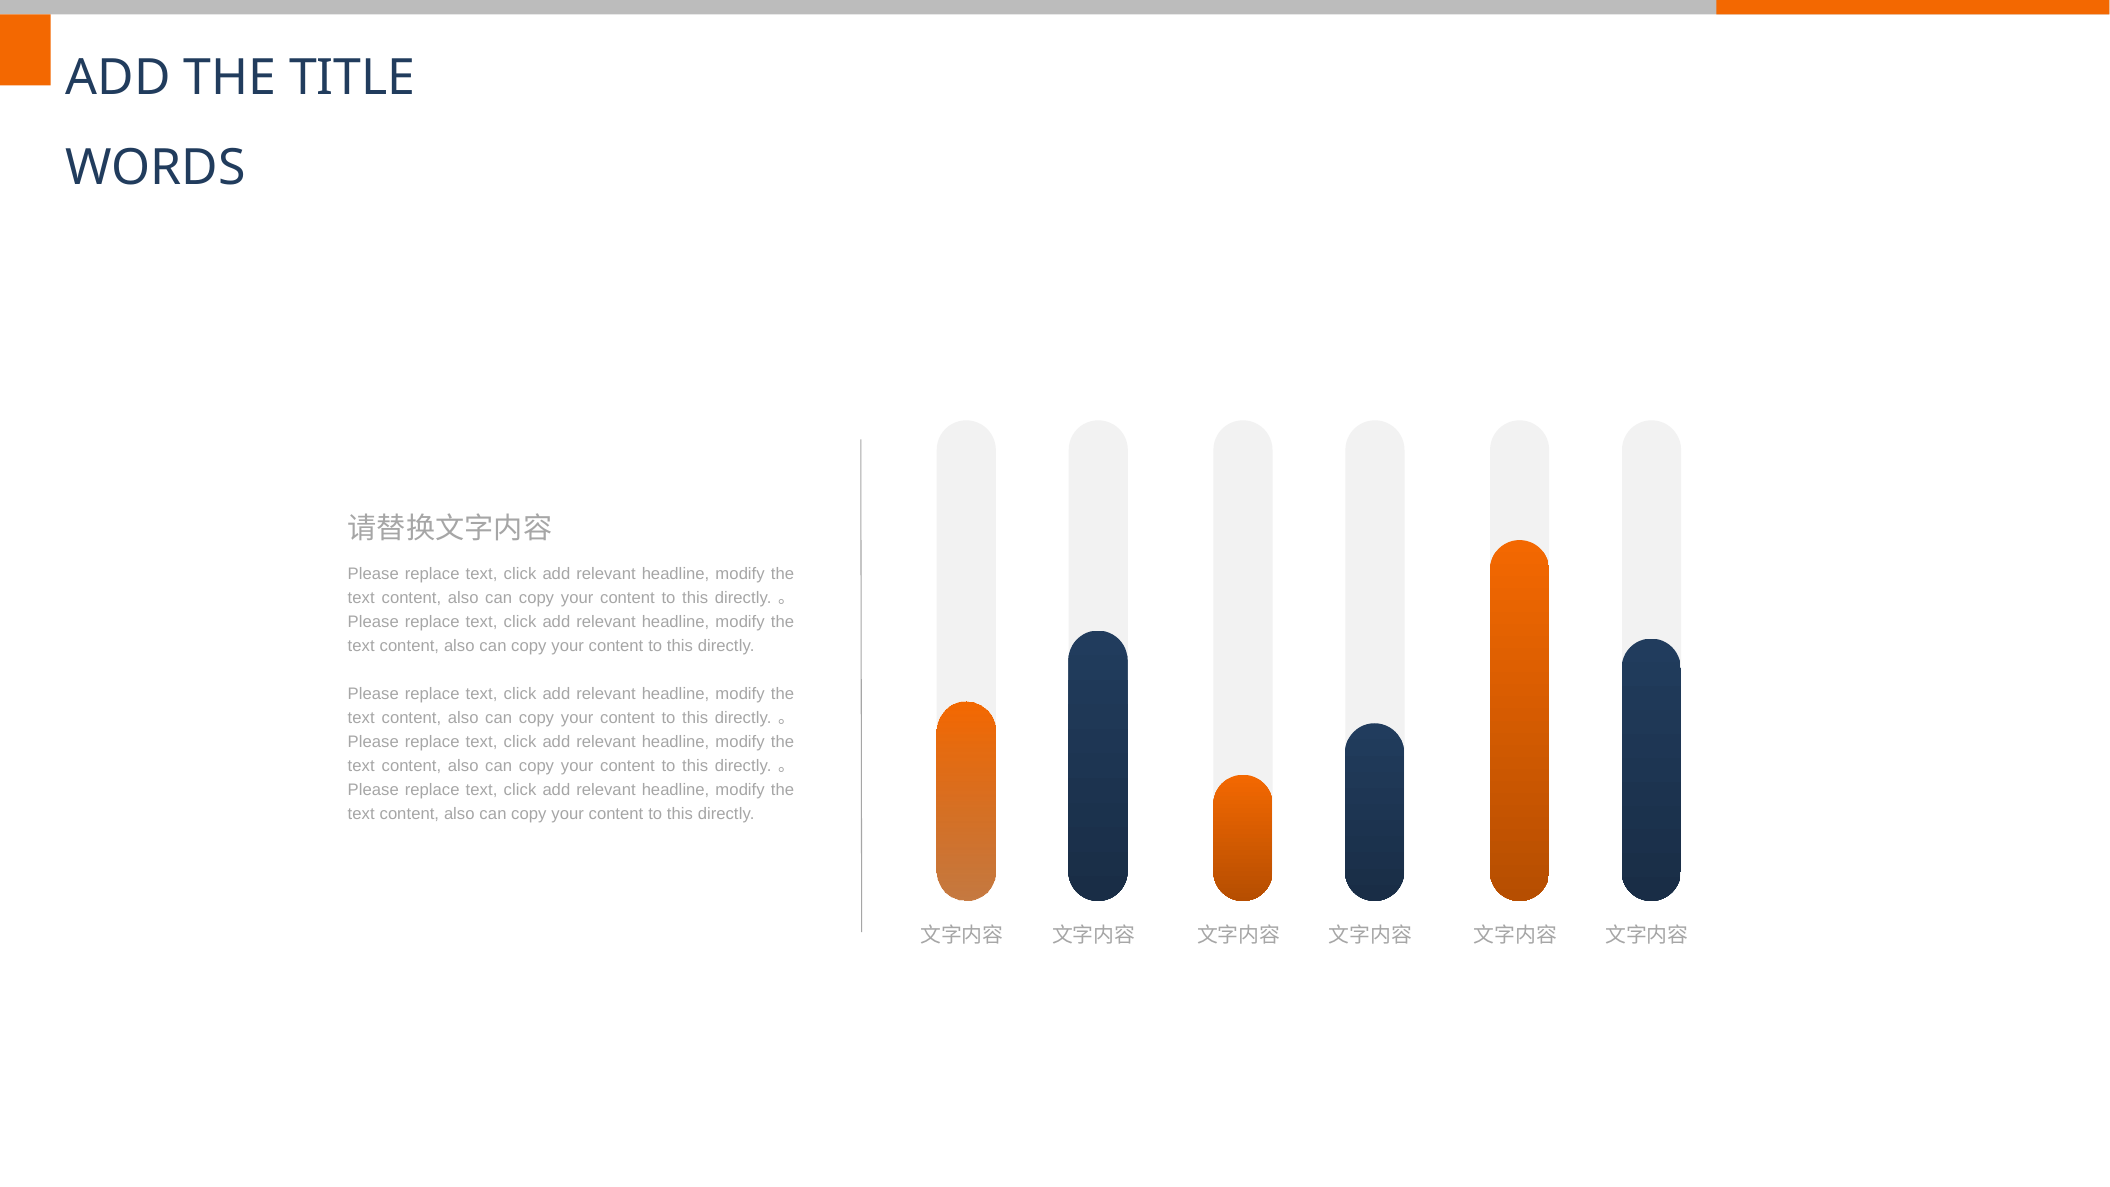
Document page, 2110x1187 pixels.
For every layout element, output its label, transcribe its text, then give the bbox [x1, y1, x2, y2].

text_box Please replace text, click add relevant headline, modify the text content, also can copy your content to this directly.。 Please replace text, click add relevant headline, modify the text content, also can copy your content to this directly. Please replace text, click add relevant headline, modify the text content, also can copy your content to this directly.。 Please replace text, click add relevant headline, modify the text content, also can copy your content to this directly.。 Please replace text, click add relevant headline, modify the text content, also can copy your content to this directly. [347, 559, 795, 823]
text_box 文字内容 [1297, 916, 1442, 947]
text_box ADD THE TITLE WORDS [50, 7, 583, 202]
text_box 文字内容 [1442, 916, 1574, 947]
text_box 文字内容 [1021, 916, 1166, 947]
text_box 文字内容 [1574, 916, 1720, 947]
text_box 请替换文字内容 [347, 502, 657, 545]
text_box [936, 420, 1682, 900]
text_box 文字内容 [889, 916, 1021, 947]
text_box 文字内容 [1166, 916, 1297, 947]
